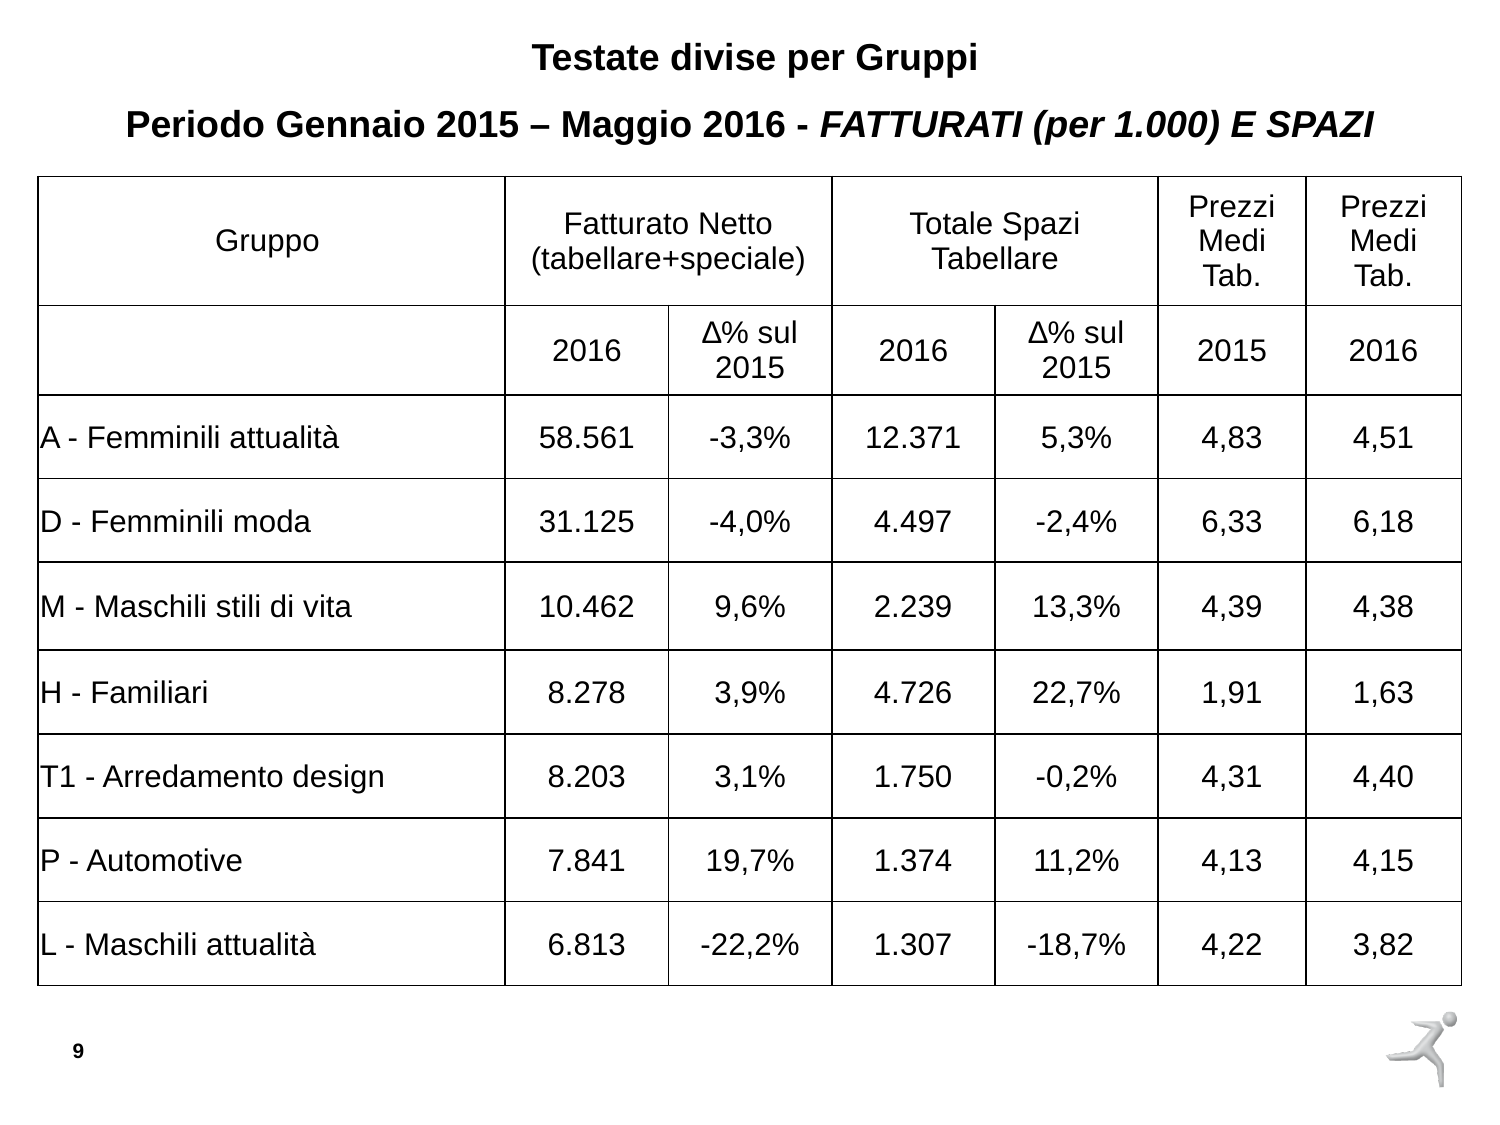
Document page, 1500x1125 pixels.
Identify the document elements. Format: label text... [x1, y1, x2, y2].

table_cell D - Femminili moda [39, 479, 504, 561]
table_cell 2016 [1307, 306, 1461, 394]
table_cell 1.307 [833, 902, 994, 985]
table_cell -4,0% [669, 479, 831, 561]
table_cell 2016 [506, 306, 668, 394]
table_cell 4,83 [1159, 396, 1305, 478]
table_cell 4,40 [1307, 735, 1461, 817]
table_cell 2016 [833, 306, 994, 394]
table_cell 31.125 [506, 479, 668, 561]
table_cell 4.726 [833, 651, 994, 733]
table_cell 8.203 [506, 735, 668, 817]
table_cell 13,3% [996, 563, 1157, 649]
table_cell 4,31 [1159, 735, 1305, 817]
table_cell [39, 306, 504, 394]
table_cell 1.750 [833, 735, 994, 817]
table_cell 58.561 [506, 396, 668, 478]
table_cell ∆% sul 2015 [996, 306, 1157, 394]
table_header Fatturato Netto (tabellare+speciale) [506, 177, 831, 305]
table_cell -0,2% [996, 735, 1157, 817]
table_cell -18,7% [996, 902, 1157, 985]
picture [1366, 990, 1476, 1109]
table_cell 1,91 [1159, 651, 1305, 733]
table_cell 22,7% [996, 651, 1157, 733]
table_cell 4,39 [1159, 563, 1305, 649]
table_cell 4,13 [1159, 819, 1305, 901]
table_cell 2.239 [833, 563, 994, 649]
title Testate divise per Gruppi Periodo Gennaio 2015 – Maggio 2016 - FATTURATI (per 1.000) E SPAZI [29, 2, 1471, 164]
table_cell -3,3% [669, 396, 831, 478]
table_cell -2,4% [996, 479, 1157, 561]
table_cell 4,51 [1307, 396, 1461, 478]
table_cell 7.841 [506, 819, 668, 901]
table_header Prezzi Medi Tab. [1159, 177, 1305, 305]
table_cell 3,82 [1307, 902, 1461, 985]
table_cell 4,22 [1159, 902, 1305, 985]
table_header Prezzi Medi Tab. [1307, 177, 1461, 305]
table_cell 12.371 [833, 396, 994, 478]
table_cell 4,38 [1307, 563, 1461, 649]
table_cell 6.813 [506, 902, 668, 985]
table_cell -22,2% [669, 902, 831, 985]
table_cell M - Maschili stili di vita [39, 563, 504, 649]
table_cell ∆% sul 2015 [669, 306, 831, 394]
table_cell 1.374 [833, 819, 994, 901]
table_cell 3,9% [669, 651, 831, 733]
table_header Gruppo [39, 177, 504, 305]
table_cell H - Familiari [39, 651, 504, 733]
table_cell 10.462 [506, 563, 668, 649]
table_cell L - Maschili attualità [39, 902, 504, 985]
table_cell 4,15 [1307, 819, 1461, 901]
table_header Totale Spazi Tabellare [833, 177, 1157, 305]
table_cell 1,63 [1307, 651, 1461, 733]
table_cell 2015 [1159, 306, 1305, 394]
table_cell A - Femminili attualità [39, 396, 504, 478]
table_cell 9,6% [669, 563, 831, 649]
table_cell T1 - Arredamento design [39, 735, 504, 817]
table_cell 6,18 [1307, 479, 1461, 561]
table_cell 8.278 [506, 651, 668, 733]
table_cell 6,33 [1159, 479, 1305, 561]
table_cell 11,2% [996, 819, 1157, 901]
table_cell 19,7% [669, 819, 831, 901]
table_cell 5,3% [996, 396, 1157, 478]
table_cell P - Automotive [39, 819, 504, 901]
table_cell 4.497 [833, 479, 994, 561]
table_cell 3,1% [669, 735, 831, 817]
